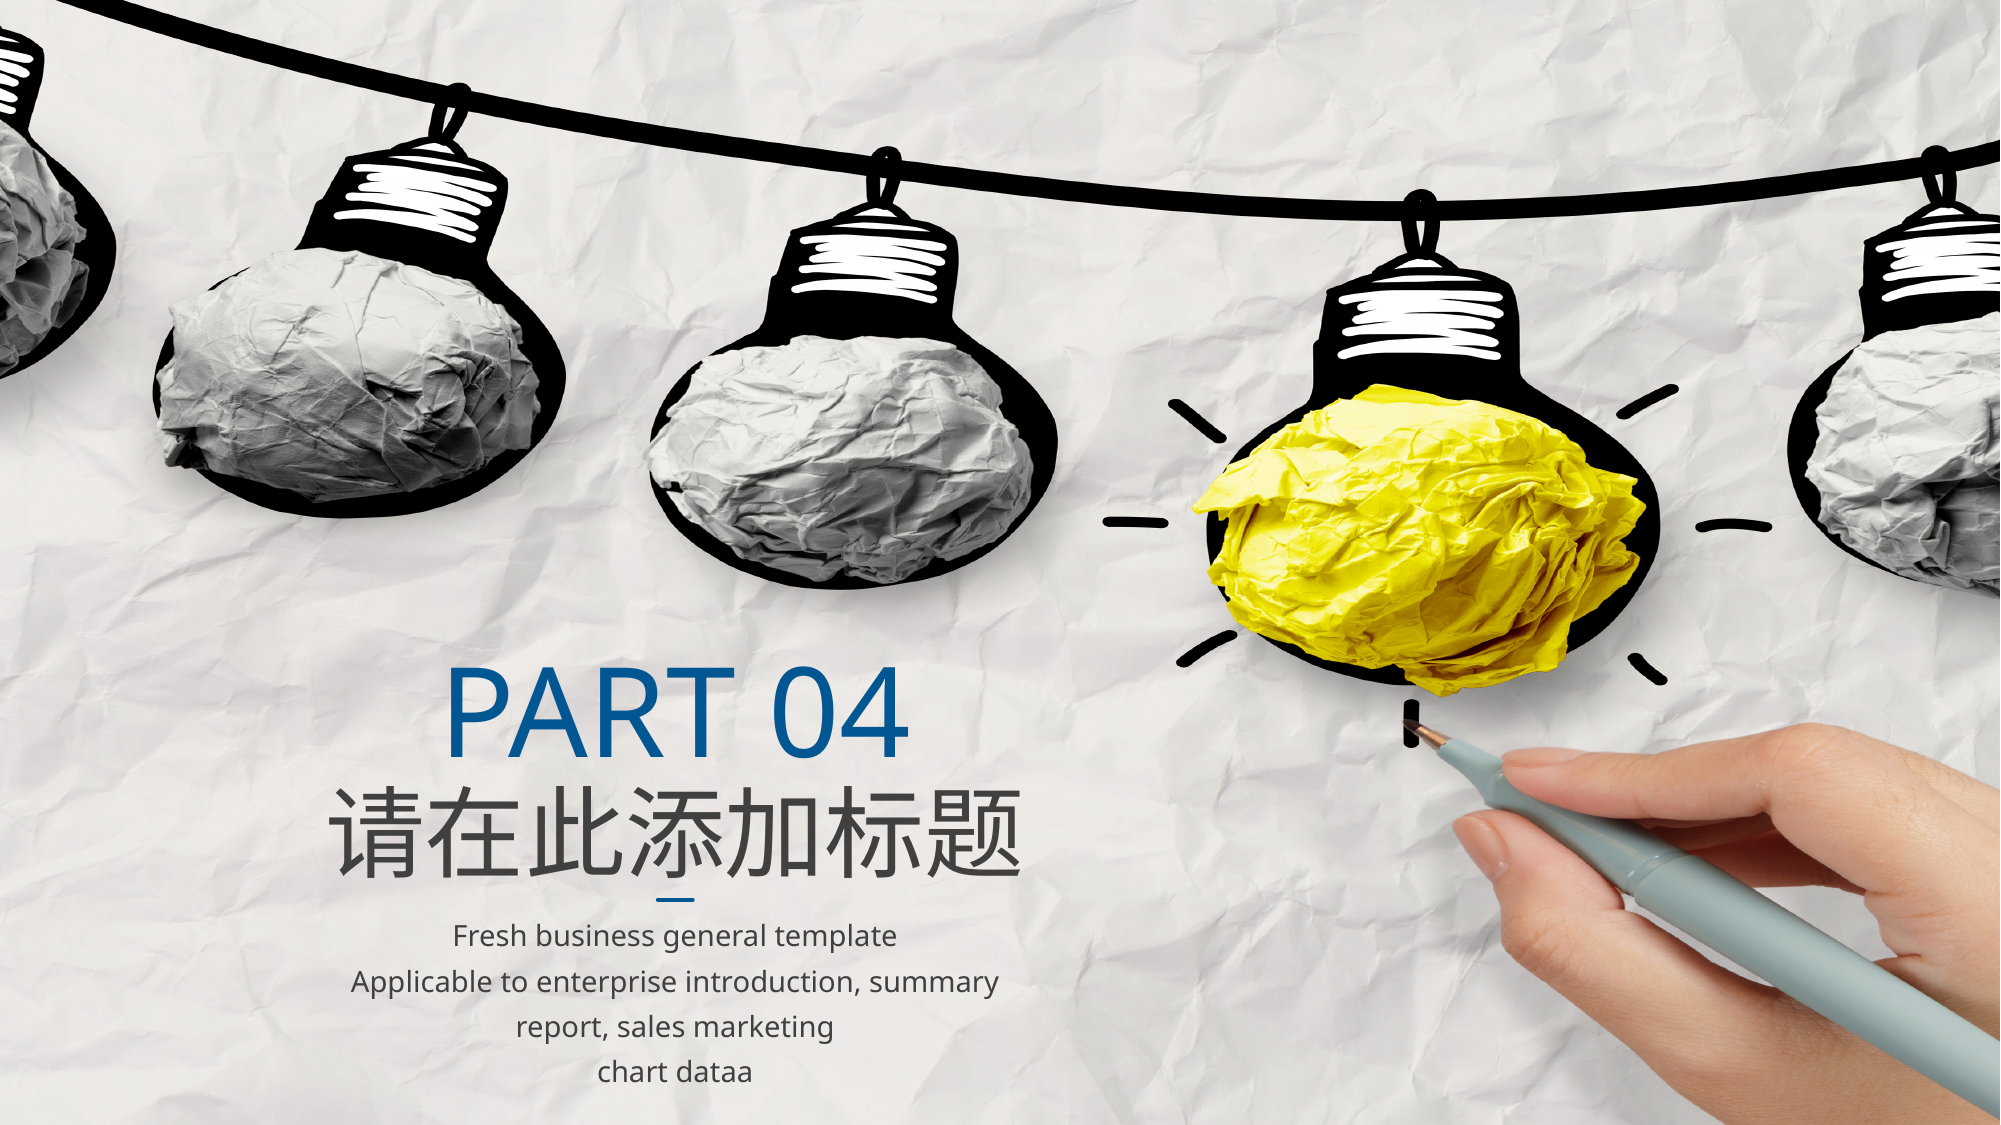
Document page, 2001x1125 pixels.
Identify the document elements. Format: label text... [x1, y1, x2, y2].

text_box Fresh business general template Applicable to enterprise introduction, summary report, sales marketing chart dataa [289, 899, 1062, 1097]
text_box 请在此添加标题 [283, 763, 1068, 899]
picture [0, 0, 2001, 1125]
text_box PART 04 [424, 624, 927, 763]
